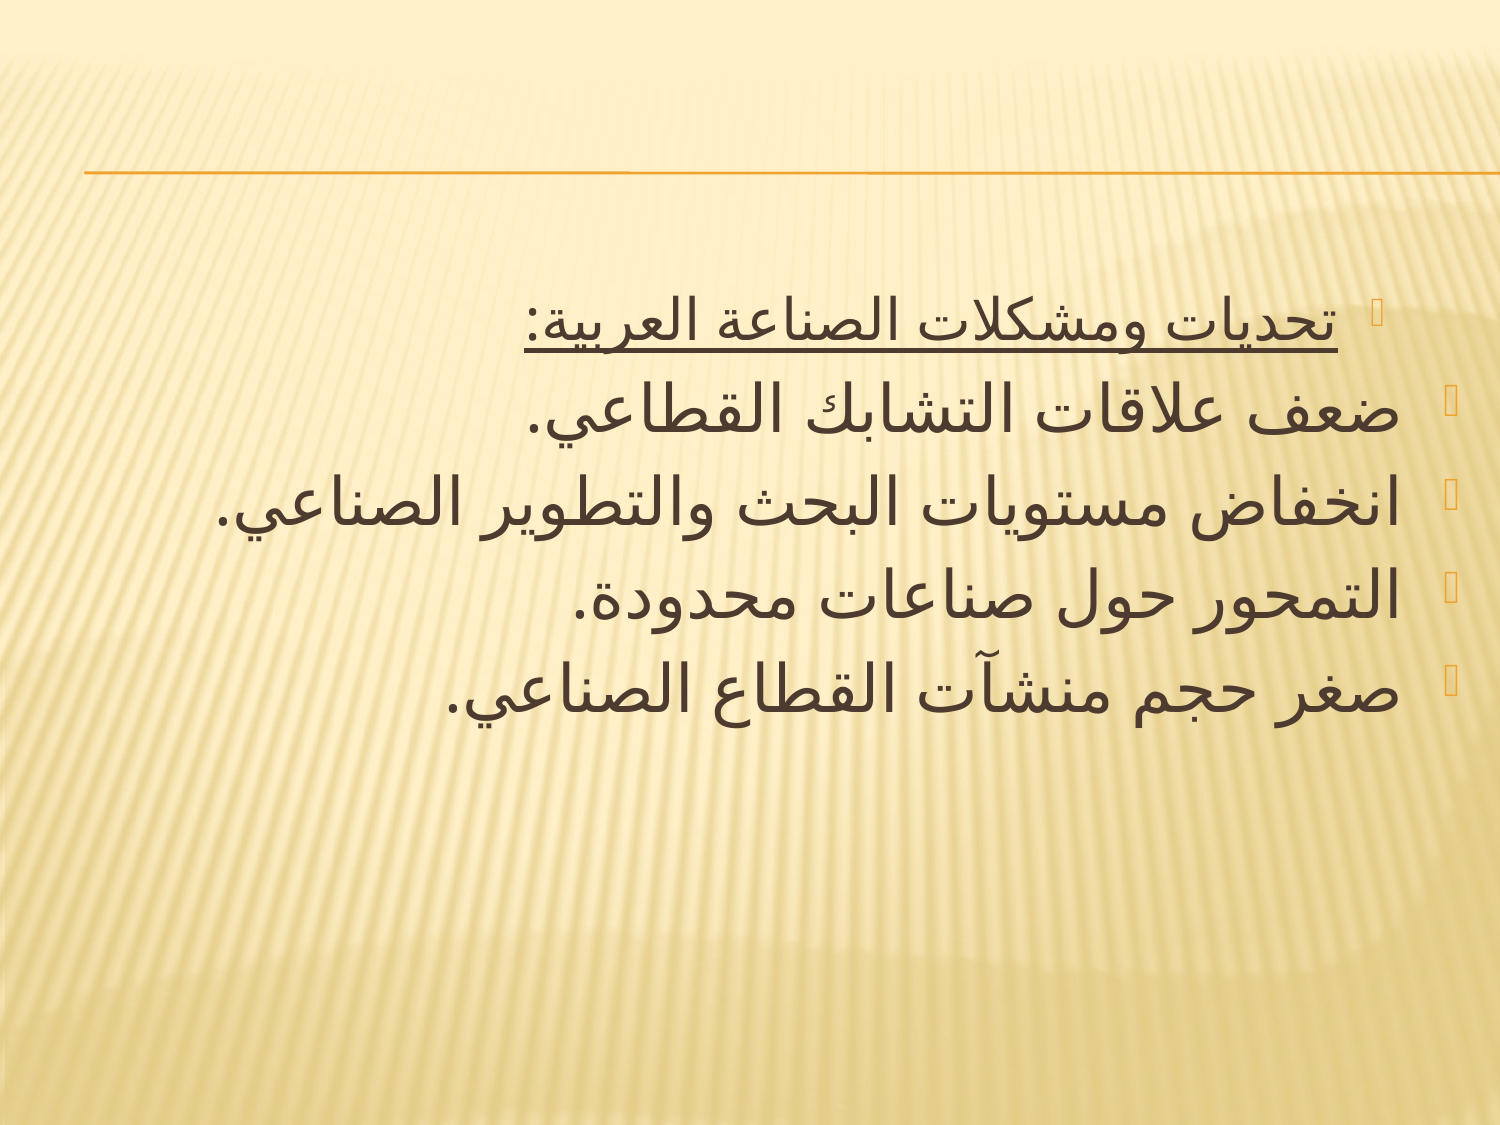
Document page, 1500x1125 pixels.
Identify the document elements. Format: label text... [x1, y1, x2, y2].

list تحديات ومشكلات الصناعة العربية: ضعف علاقات التشابك القطاعي. انخفاض مستويات البحث والتطوير الصناعي. التمحور حول صناعات محدودة. صغر حجم منشآت القطاع الصناعي. [50, 93, 1475, 998]
